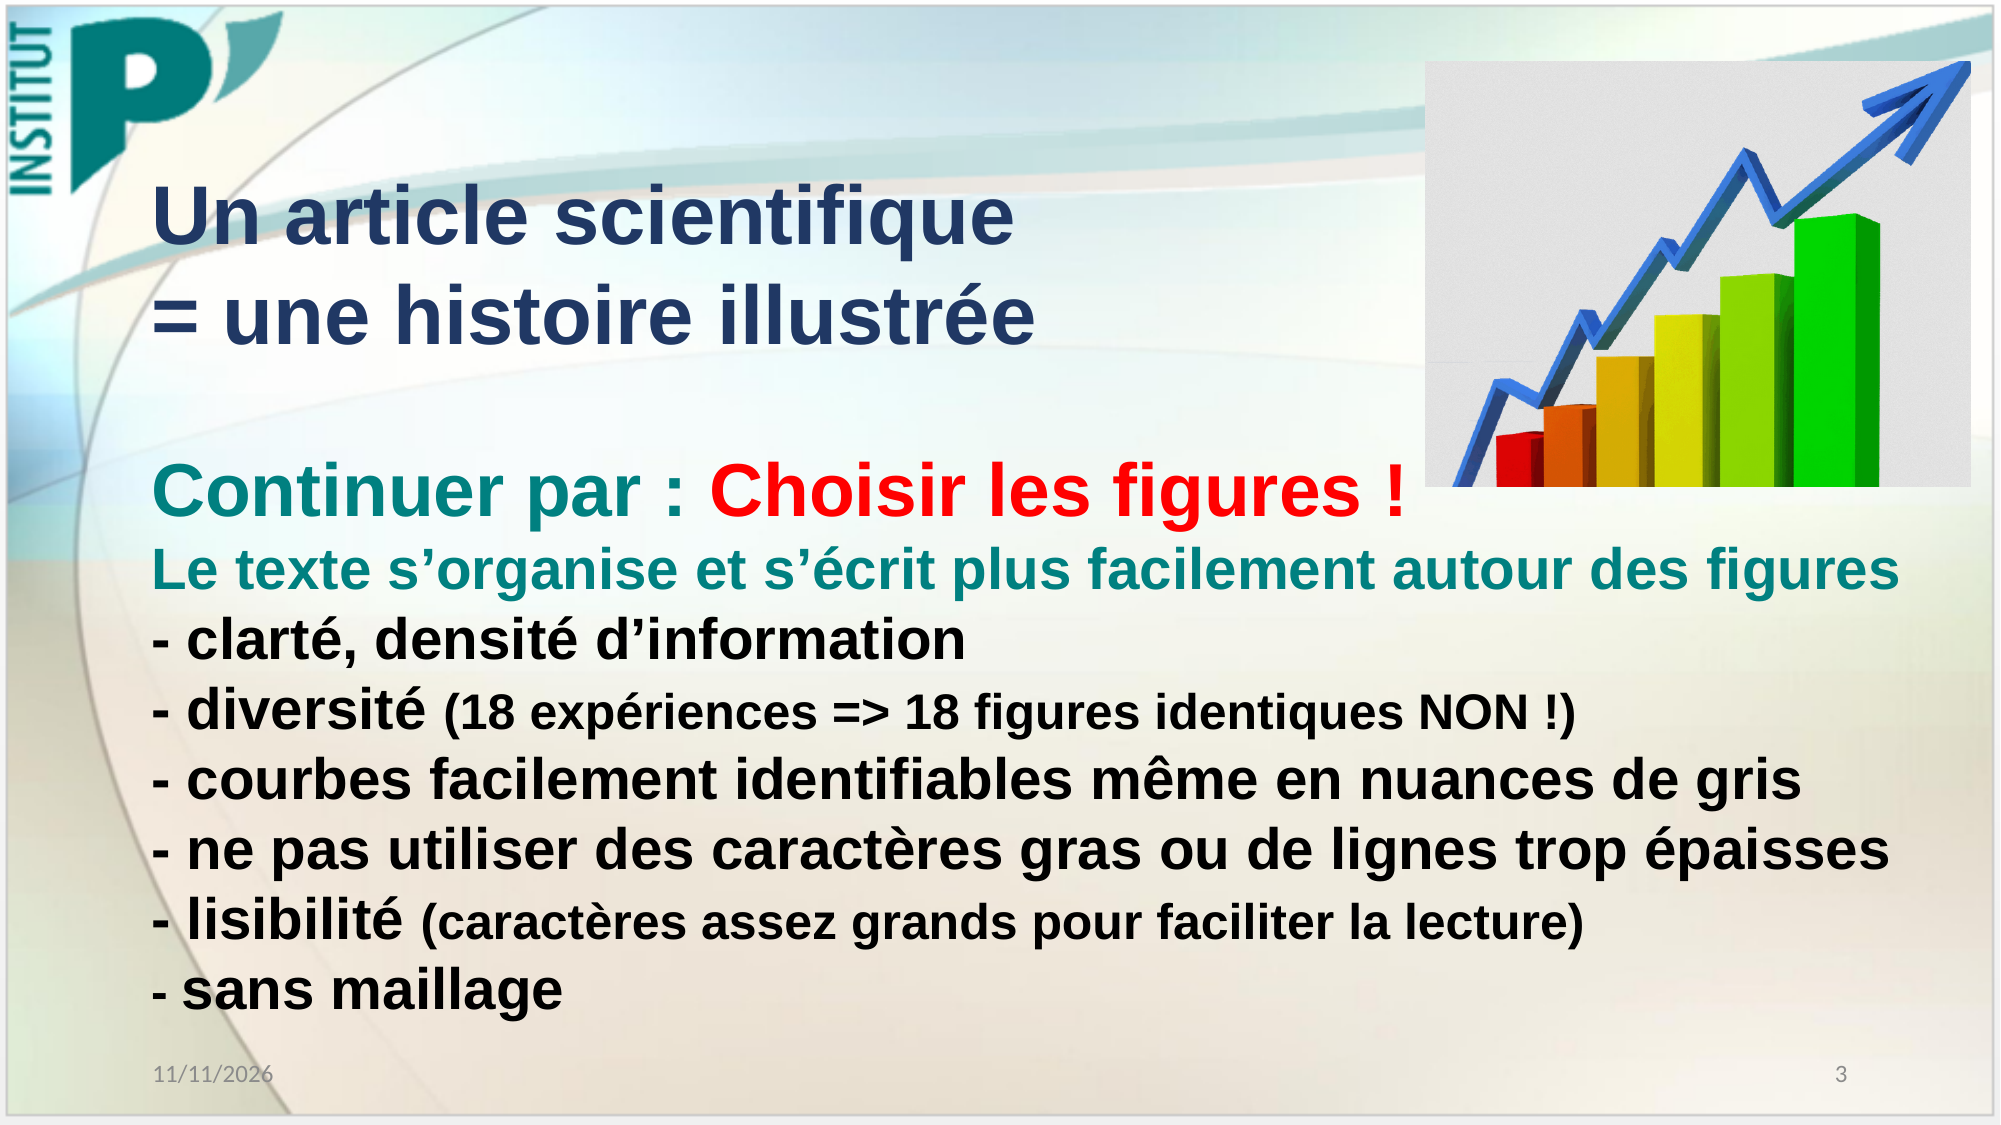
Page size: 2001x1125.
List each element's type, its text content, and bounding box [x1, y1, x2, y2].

picture [0, 0, 2001, 1125]
text_box Un article scientifique = une histoire illustrée Continuer par : Choisir les figures ! Le texte s’organise et s’écrit plus facilement autour des figures - clarté, densité d’information - diversité (18 expériences => 18 figures identiques NON !) - courbes facilement identifiables même en nuances de gris - ne pas utiliser des caractères gras ou de lignes trop épaisses - lisibilité (caractères assez grands pour faciliter la lecture) - sans maillage [136, 154, 1957, 1125]
